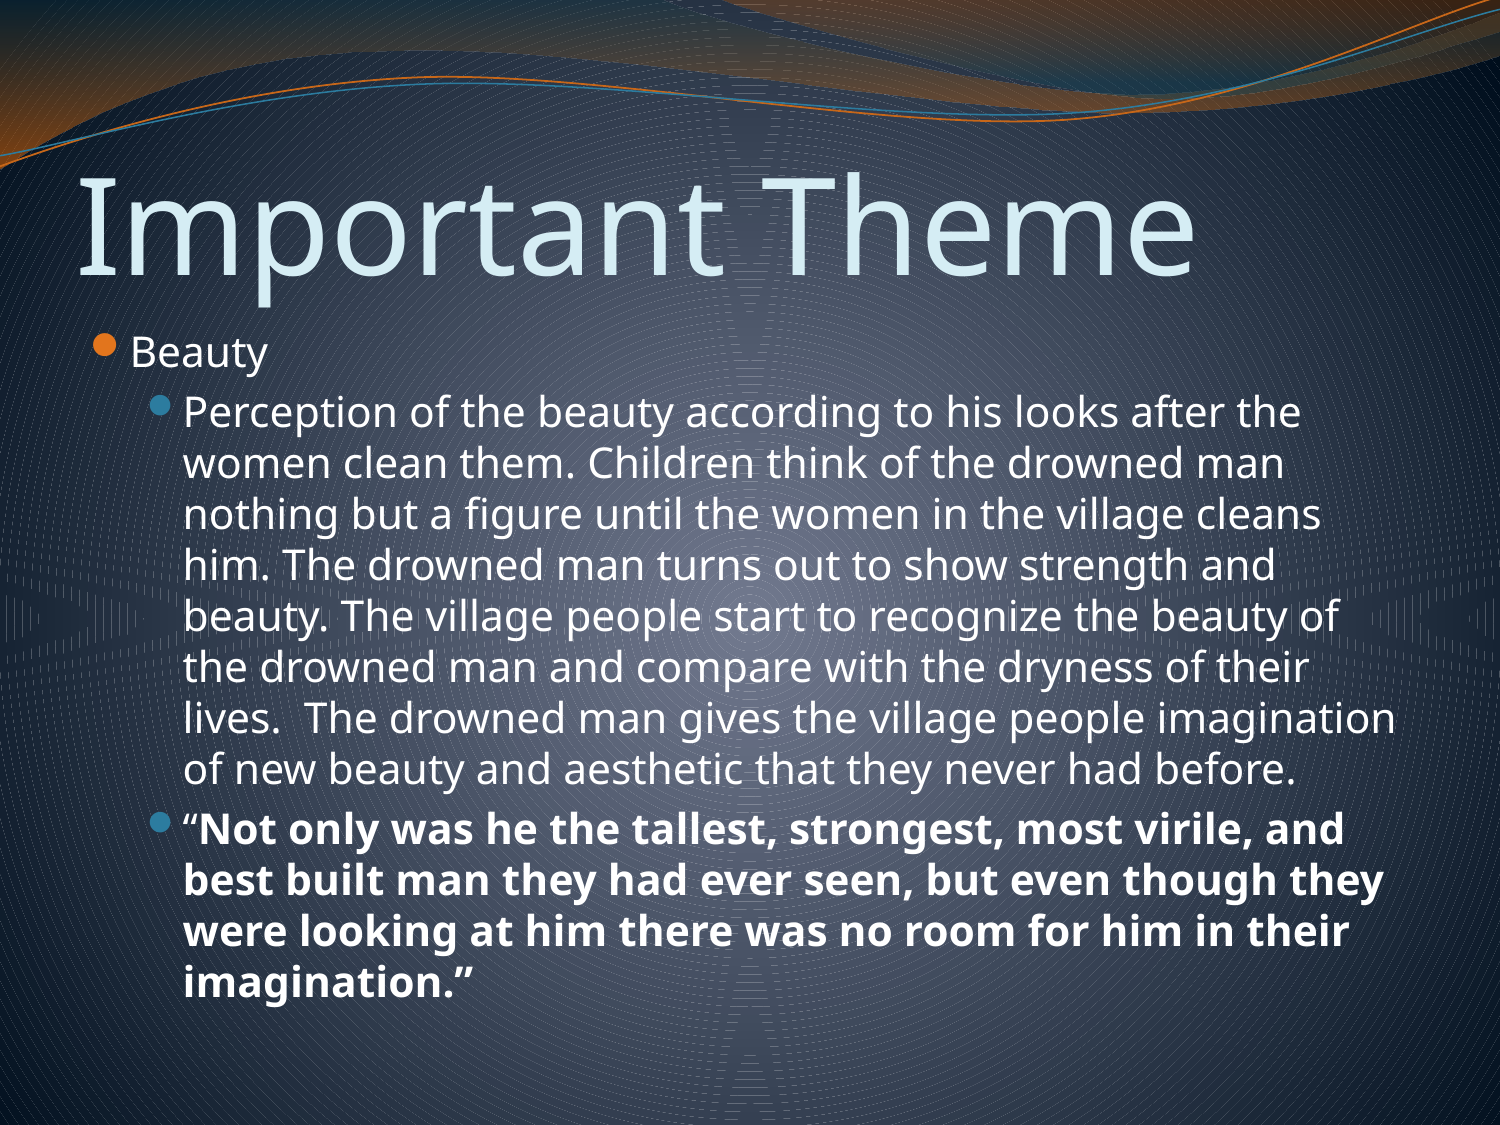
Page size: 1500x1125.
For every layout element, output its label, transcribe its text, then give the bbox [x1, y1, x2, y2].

list Beauty Perception of the beauty according to his looks after the women clean them. Children think of the drowned man nothing but a figure until the women in the village cleans him. The drowned man turns out to show strength and beauty. The village people start to recognize the beauty of the drowned man and compare with the dryness of their lives. The drowned man gives the village people imagination of new beauty and aesthetic that they never had before. “Not only was he the tallest, strongest, most virile, and best built man they had ever seen, but even though they were looking at him there was no room for him in their imagination.” [75, 317, 1425, 1038]
title Important Theme [75, 115, 1425, 303]
